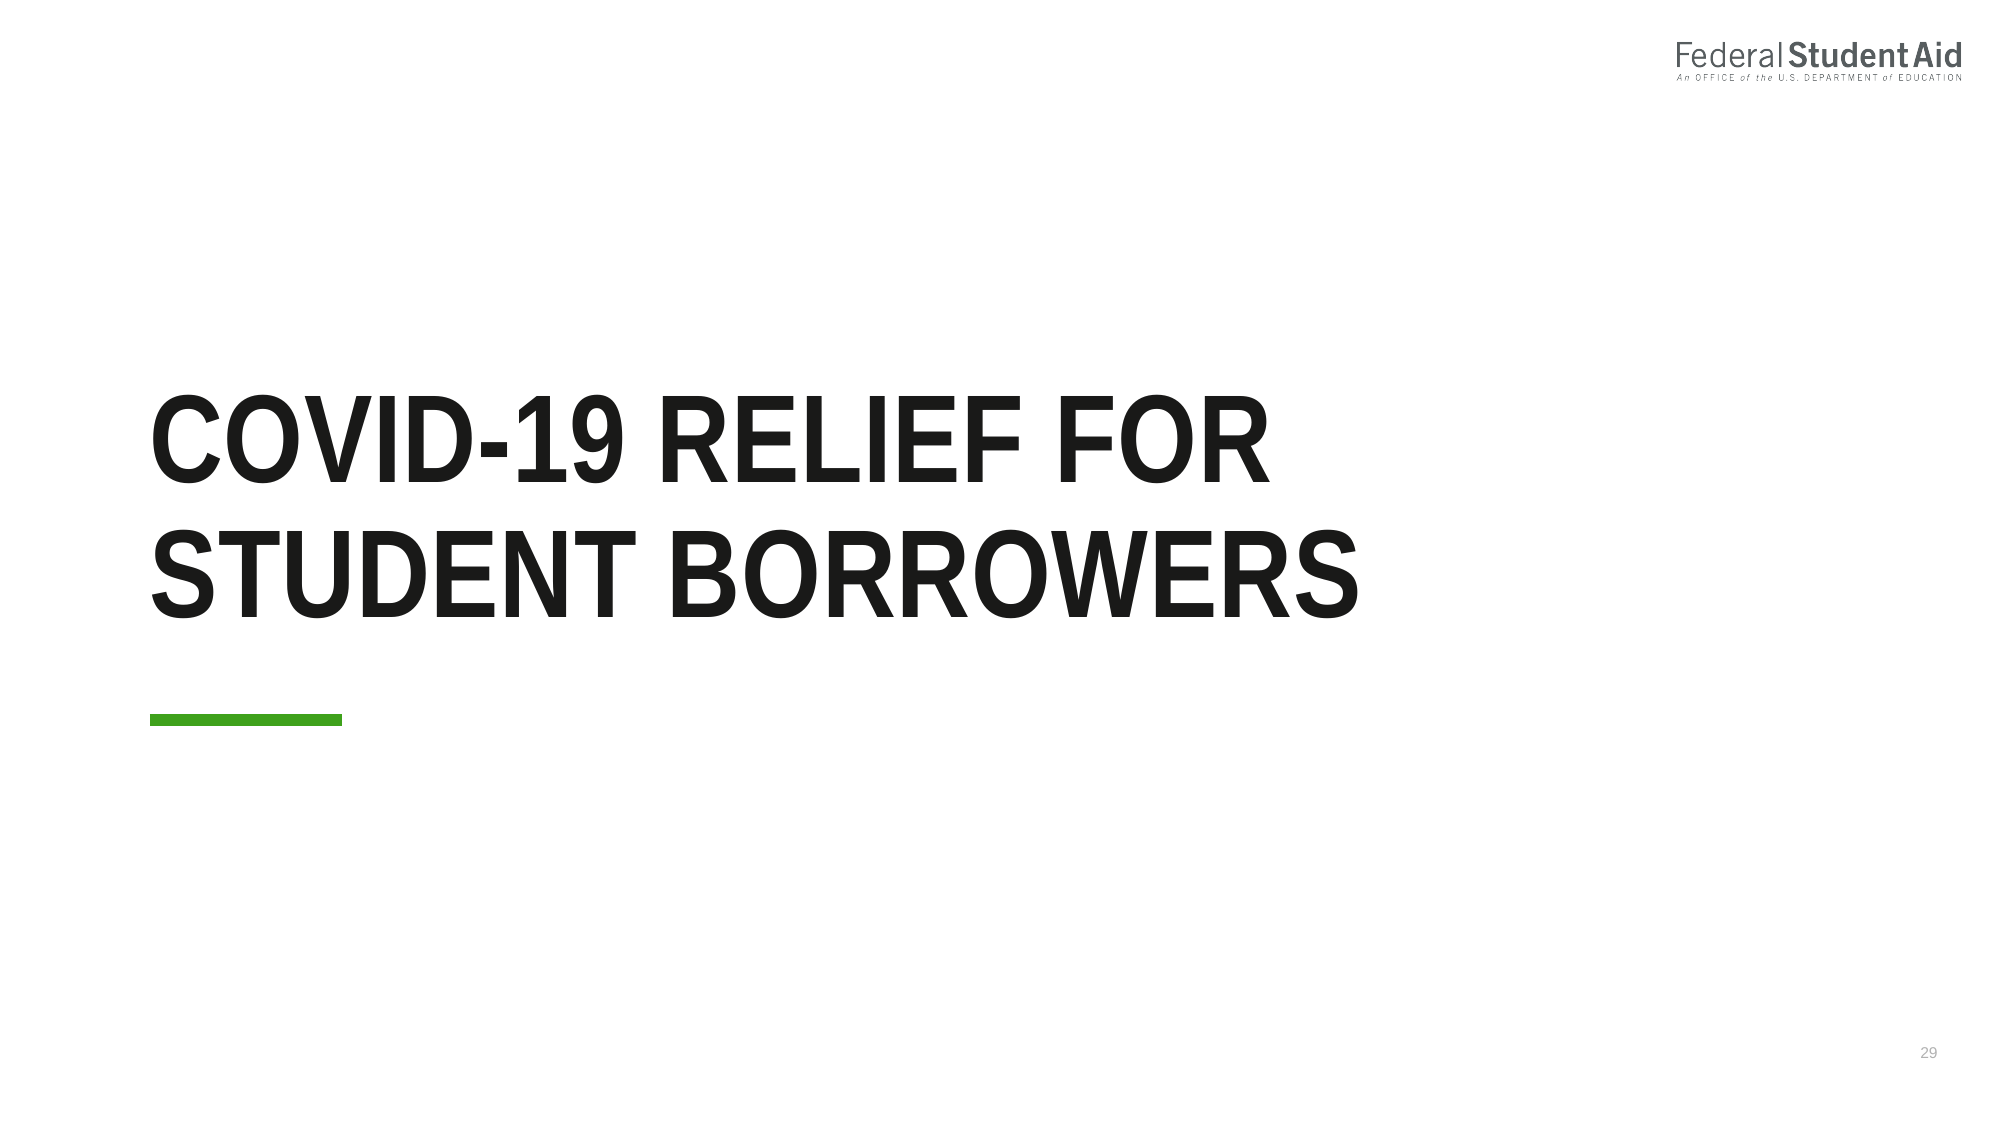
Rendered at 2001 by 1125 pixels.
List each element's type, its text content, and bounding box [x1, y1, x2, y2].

title Covid-19 relief for student borrowers [149, 314, 1471, 652]
slide_number 29 [1920, 1042, 1986, 1094]
picture [1651, 16, 1986, 106]
